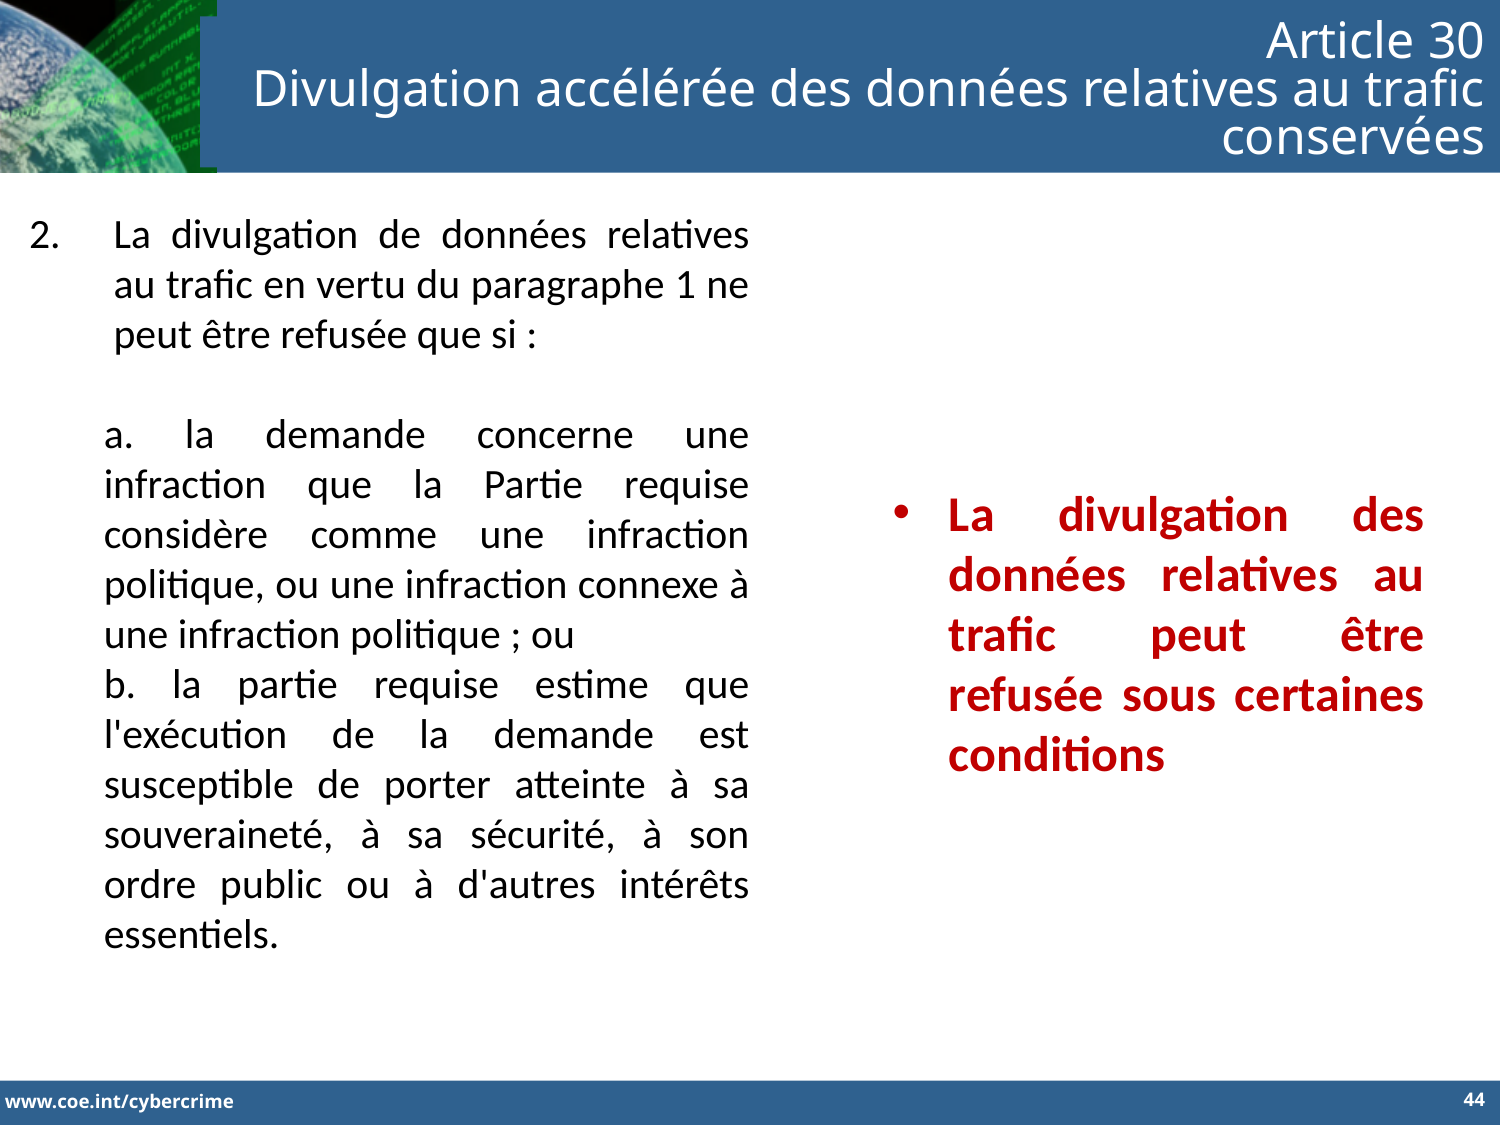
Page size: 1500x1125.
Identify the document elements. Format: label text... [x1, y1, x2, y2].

text_box La divulgation des données relatives au trafic peut être refusée sous certaines conditions [877, 474, 1440, 789]
picture [0, 1, 217, 173]
text_box La divulgation de données relatives au trafic en vertu du paragraphe 1 ne peut être refusée que si : a. la demande concerne une infraction que la Partie requise considère comme une infraction politique, ou une infraction connexe à une infraction politique ; ou b. la partie requise estime que l'exécution de la demande est susceptible de porter atteinte à sa souveraineté, à sa sécurité, à son ordre public ou à d'autres intérêts essentiels. [14, 199, 765, 965]
slide_number 44 [1149, 1079, 1500, 1125]
text_box Article 30 Divulgation accélérée des données relatives au trafic conservées [199, 15, 1500, 168]
